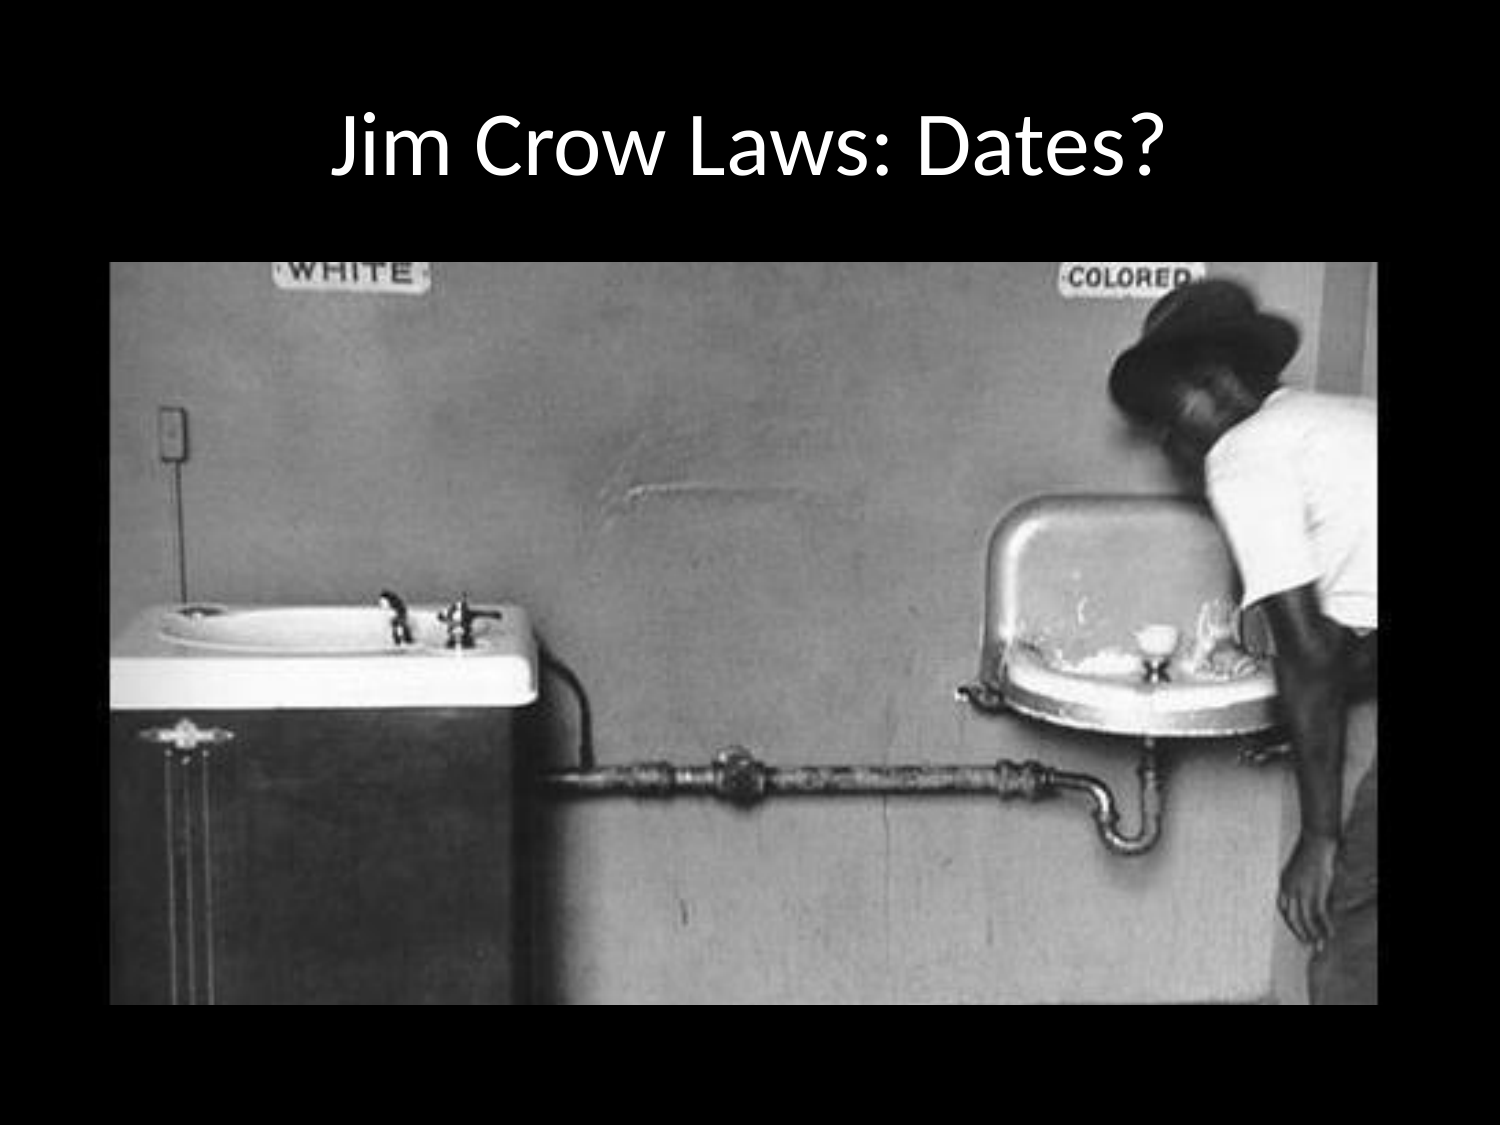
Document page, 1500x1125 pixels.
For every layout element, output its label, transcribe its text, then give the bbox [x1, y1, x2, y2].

title Jim Crow Laws: Dates? [75, 45, 1425, 233]
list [74, 262, 1426, 1006]
